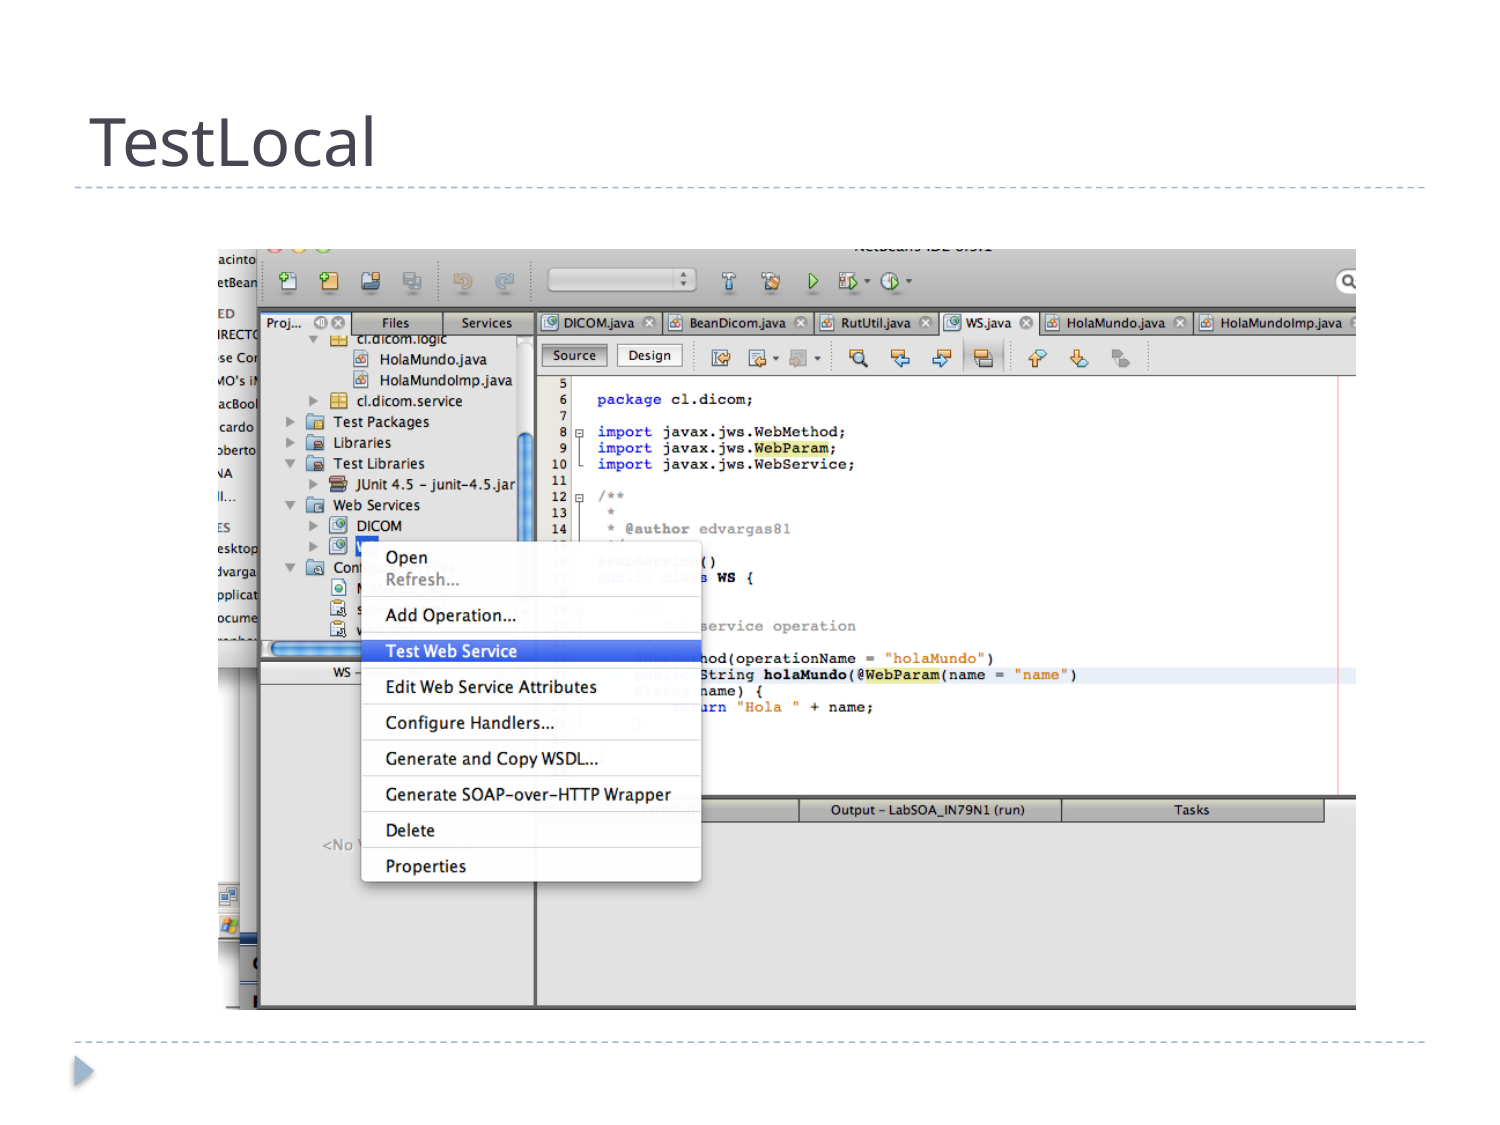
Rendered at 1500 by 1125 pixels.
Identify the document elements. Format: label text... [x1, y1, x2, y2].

title TestLocal [75, 24, 1425, 188]
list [218, 249, 1356, 1011]
